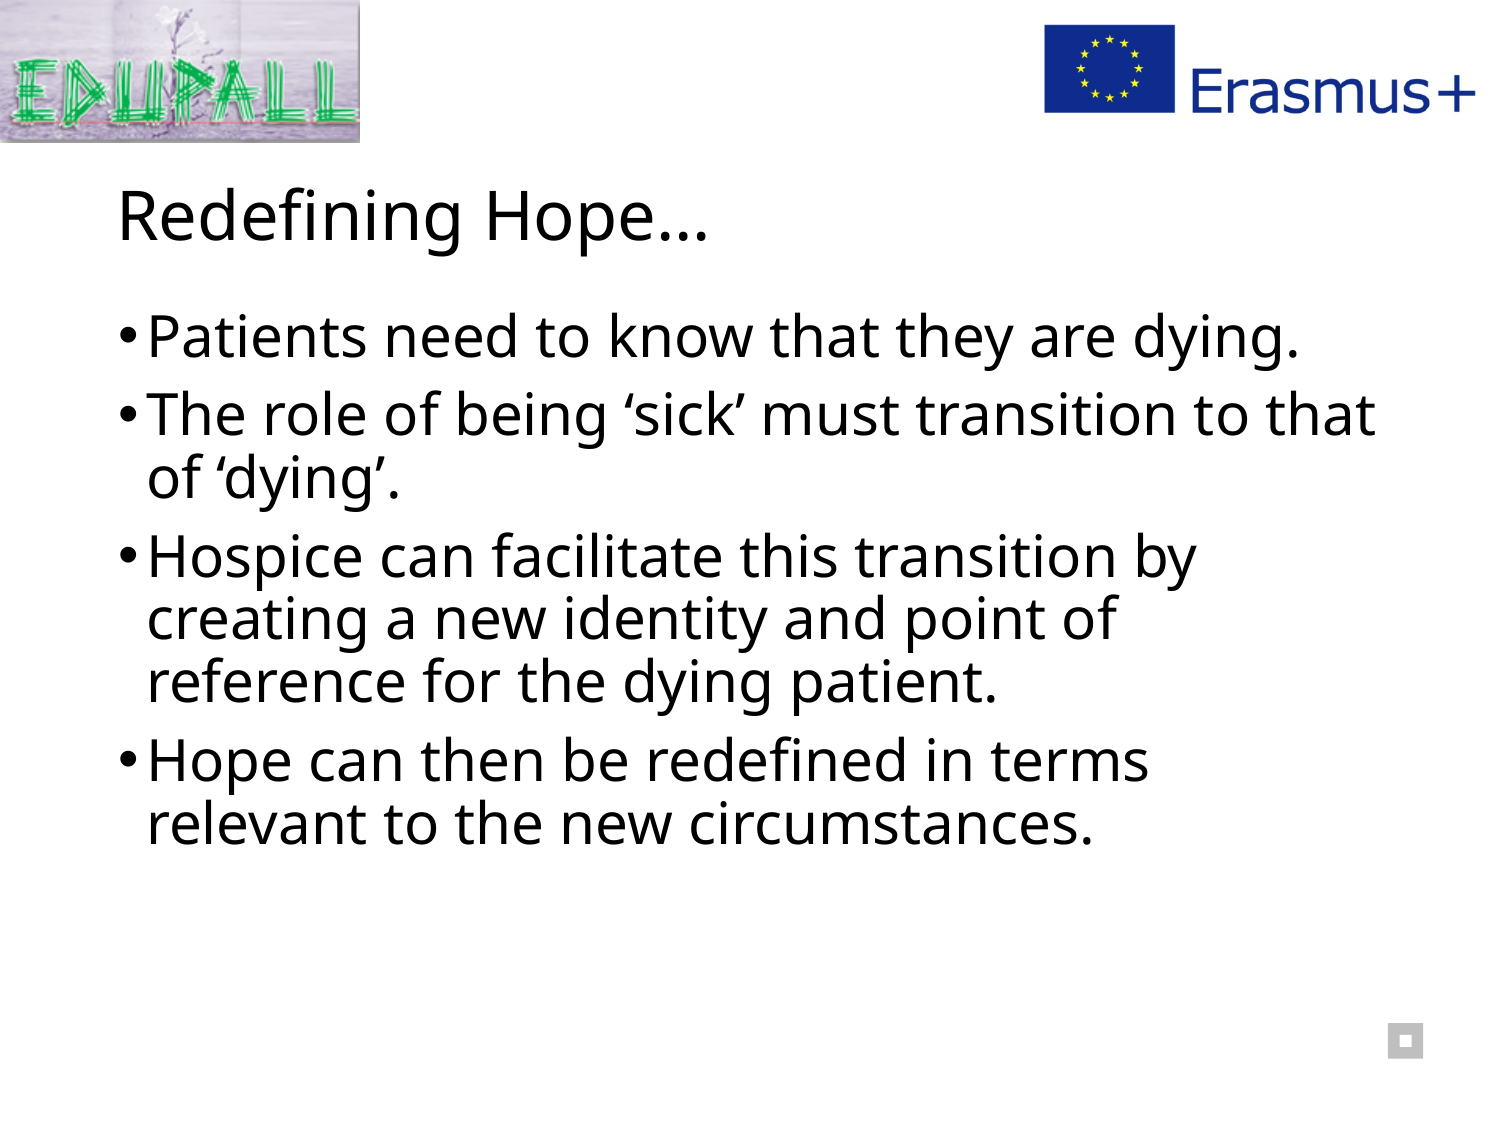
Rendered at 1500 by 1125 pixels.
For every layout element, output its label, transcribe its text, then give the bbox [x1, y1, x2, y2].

picture [0, 0, 360, 143]
title Redefining Hope… [101, 148, 1395, 289]
list Patients need to know that they are dying. The role of being ‘sick’ must transition to that of ‘dying’. Hospice can facilitate this transition by creating a new identity and point of reference for the dying patient. Hope can then be redefined in terms relevant to the new circumstances. [103, 299, 1397, 1055]
picture [1019, 0, 1500, 138]
